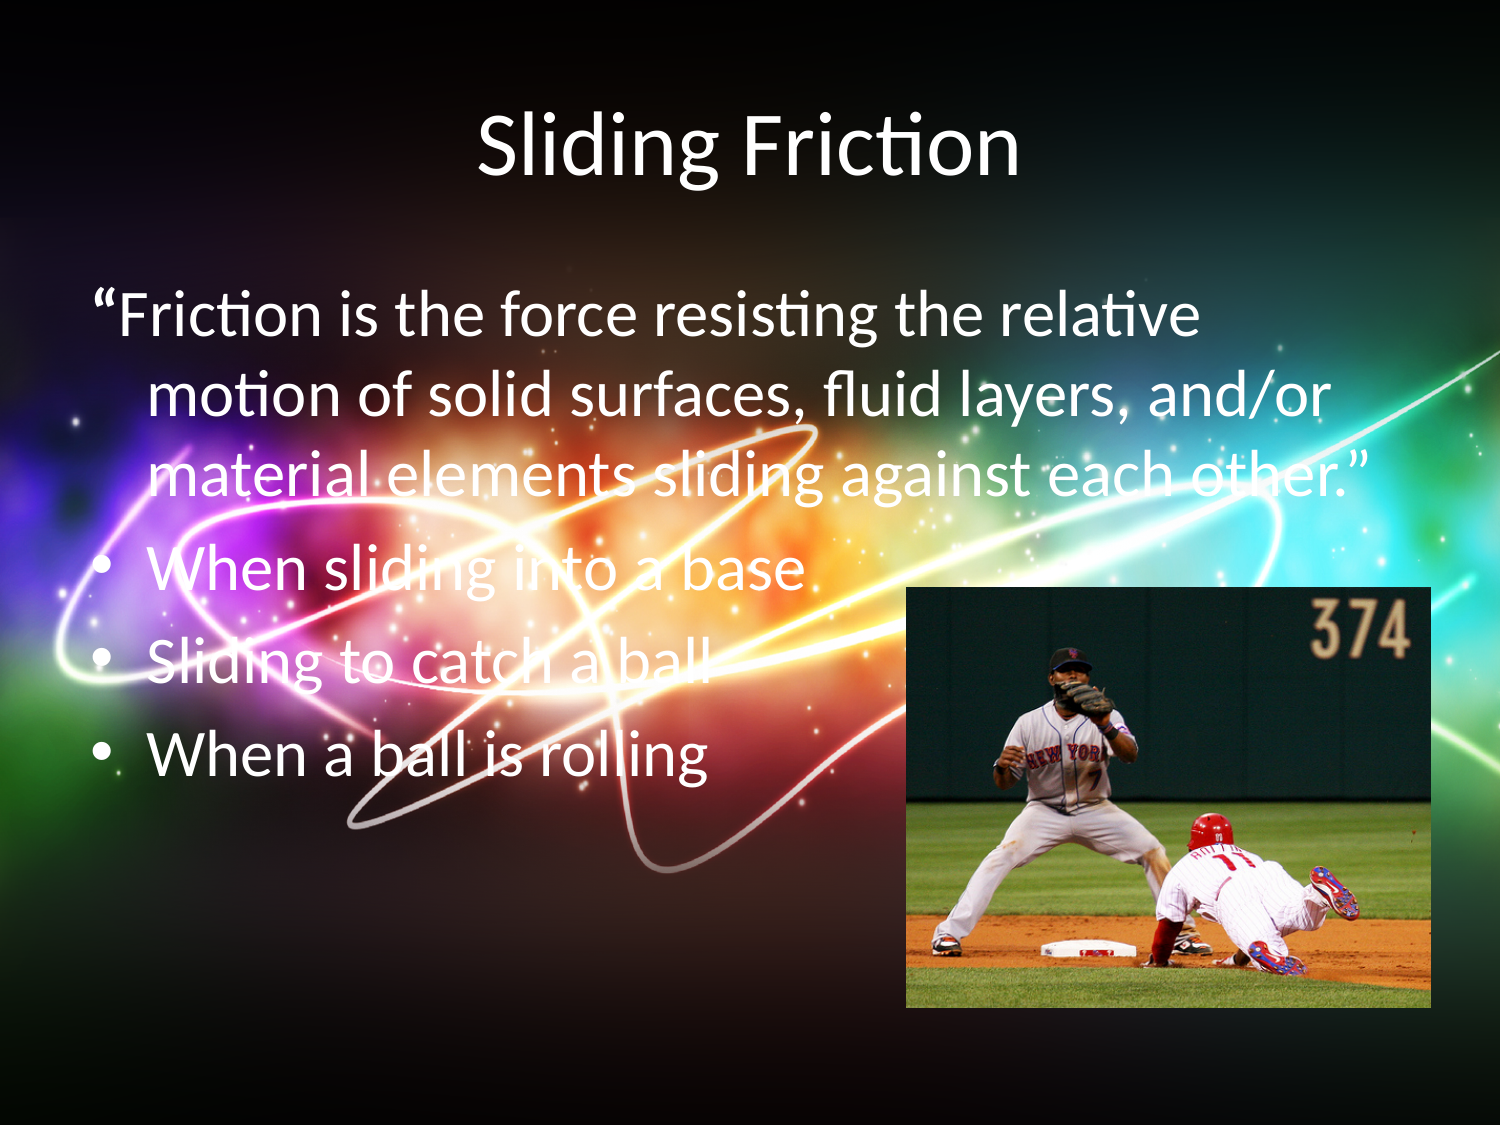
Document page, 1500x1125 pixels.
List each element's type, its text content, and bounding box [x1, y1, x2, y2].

picture [0, 0, 1500, 1125]
title Sliding Friction [75, 45, 1425, 233]
list “Friction is the force resisting the relative motion of solid surfaces, fluid layers, and/or material elements sliding against each other.” When sliding into a base Sliding to catch a ball When a ball is rolling [75, 262, 1425, 1005]
